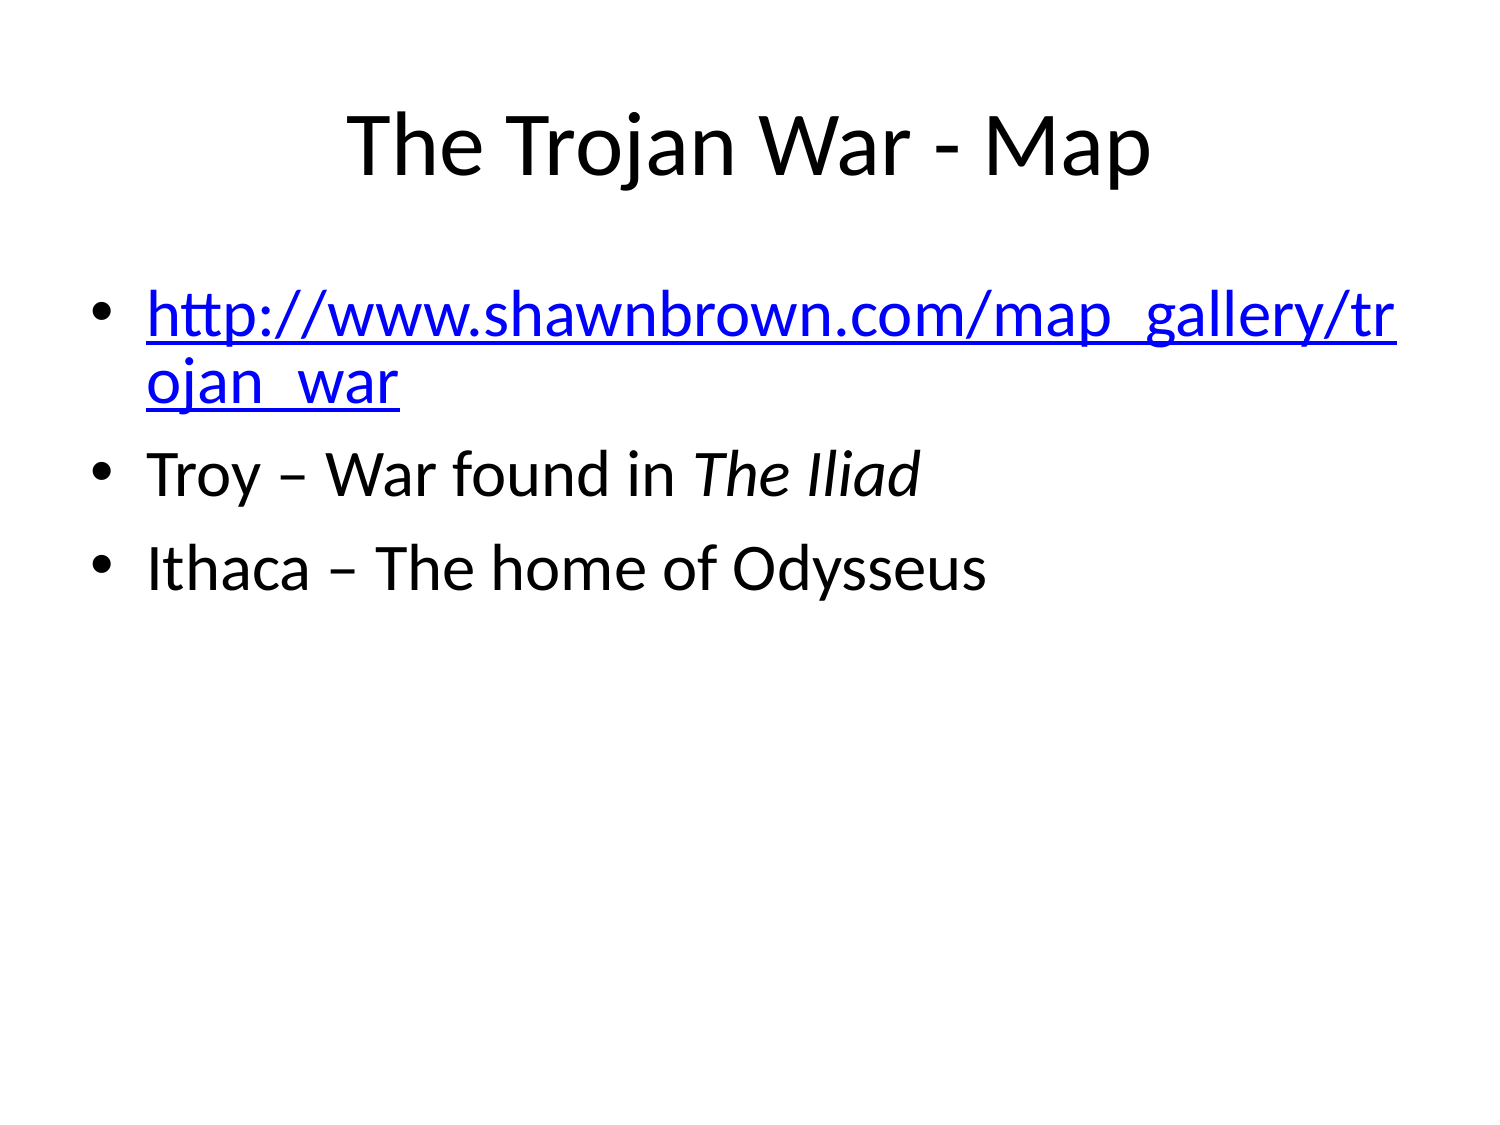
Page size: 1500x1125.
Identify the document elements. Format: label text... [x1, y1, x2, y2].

list http://www.shawnbrown.com/map_gallery/trojan_war Troy – War found in The Iliad Ithaca – The home of Odysseus [75, 262, 1425, 1005]
title The Trojan War - Map [75, 45, 1425, 233]
